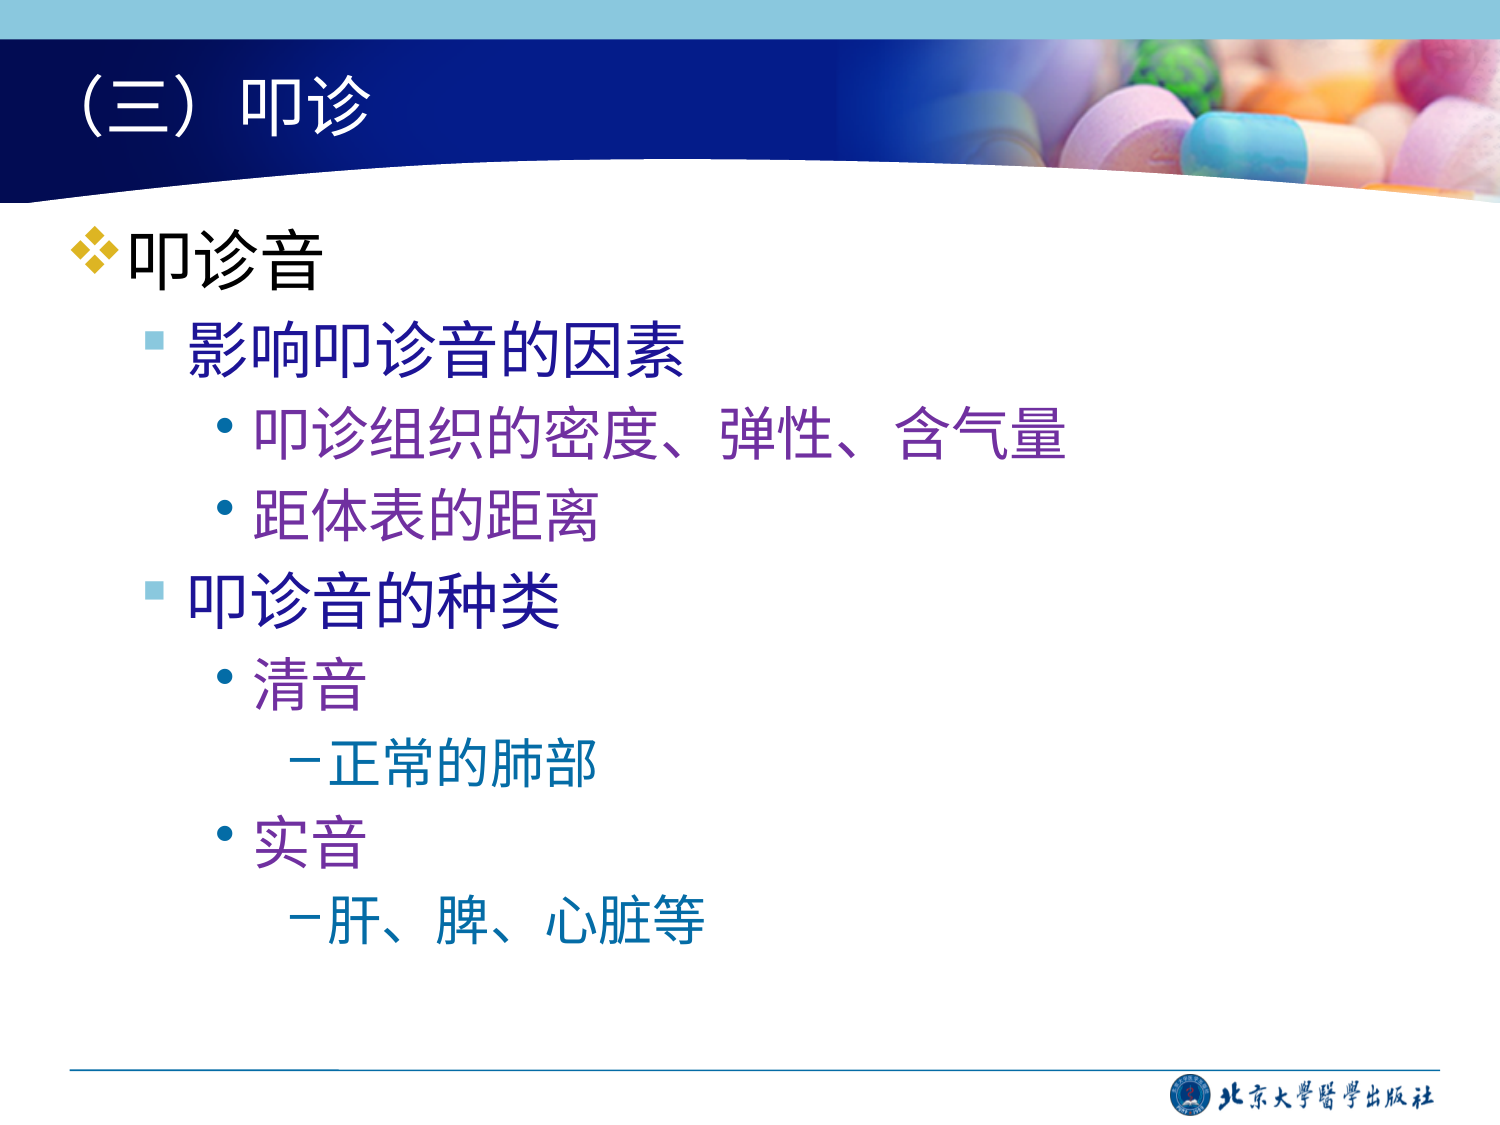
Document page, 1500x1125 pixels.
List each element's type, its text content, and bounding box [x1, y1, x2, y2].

picture [0, 40, 1500, 203]
picture [1170, 1074, 1436, 1118]
list 叩诊音 影响叩诊音的因素 叩诊组织的密度、弹性、含气量 距体表的距离 叩诊音的种类 清音 正常的肺部 实音 肝、脾、心脏等 [49, 210, 1463, 1026]
title （三）叩诊 [23, 58, 1349, 152]
